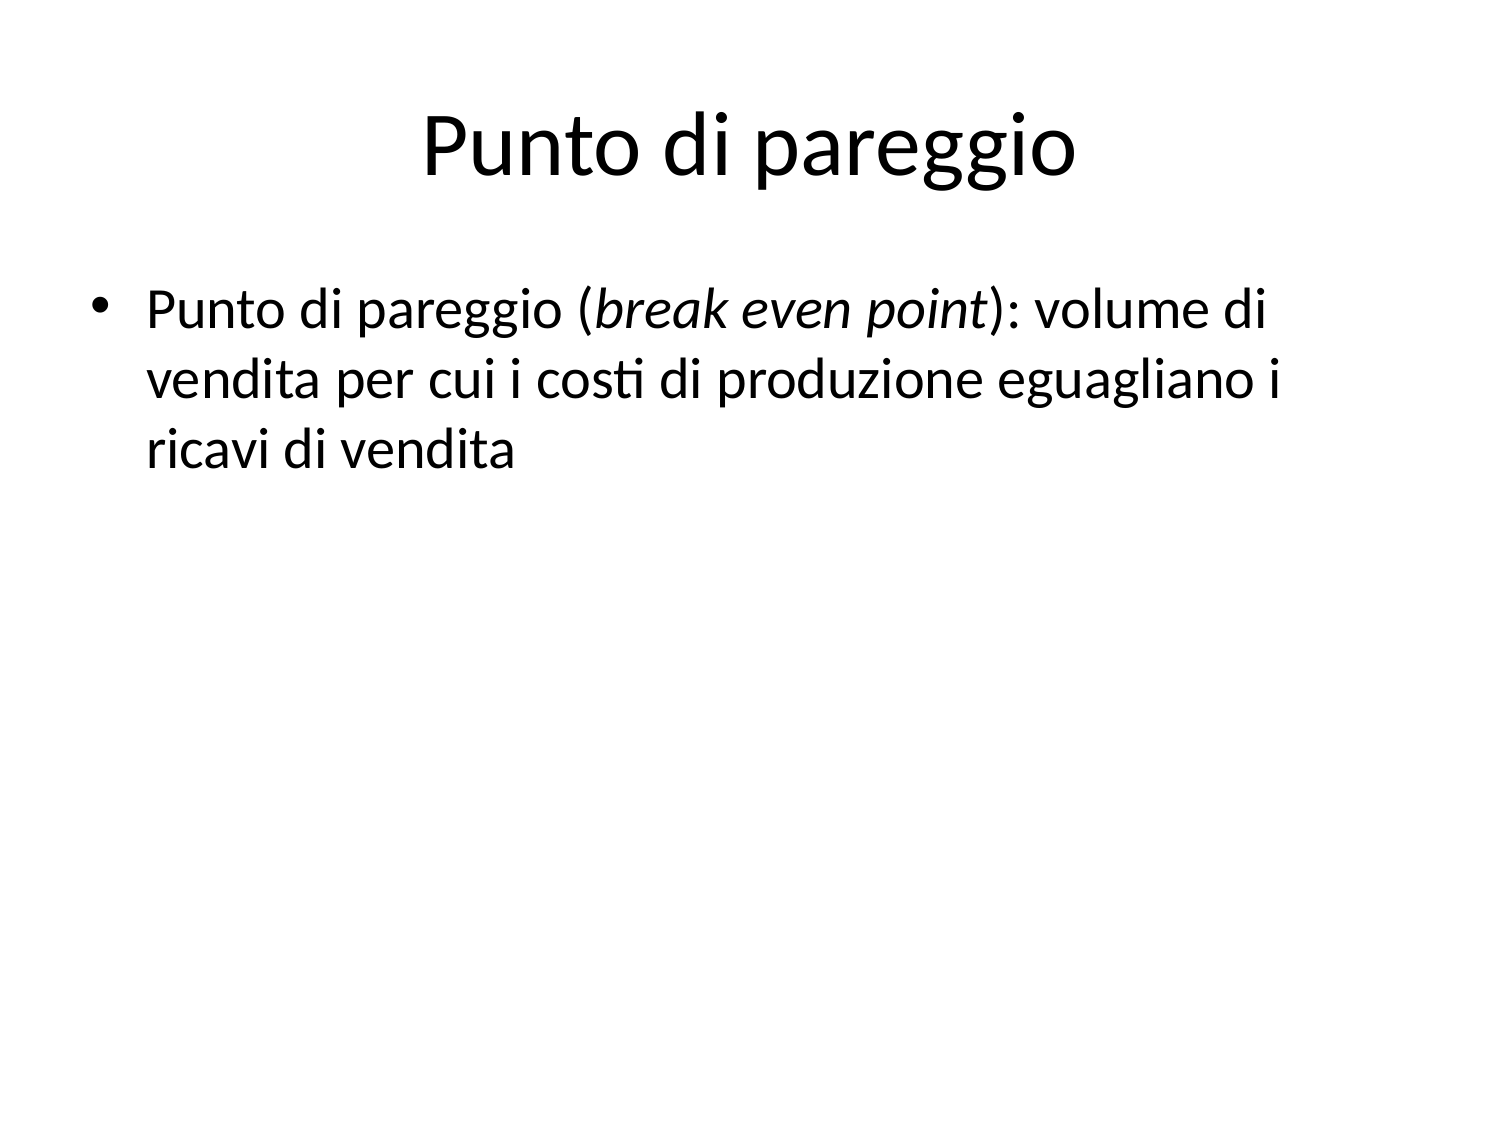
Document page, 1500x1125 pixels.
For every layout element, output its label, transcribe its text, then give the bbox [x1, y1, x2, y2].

title Punto di pareggio [75, 45, 1425, 233]
